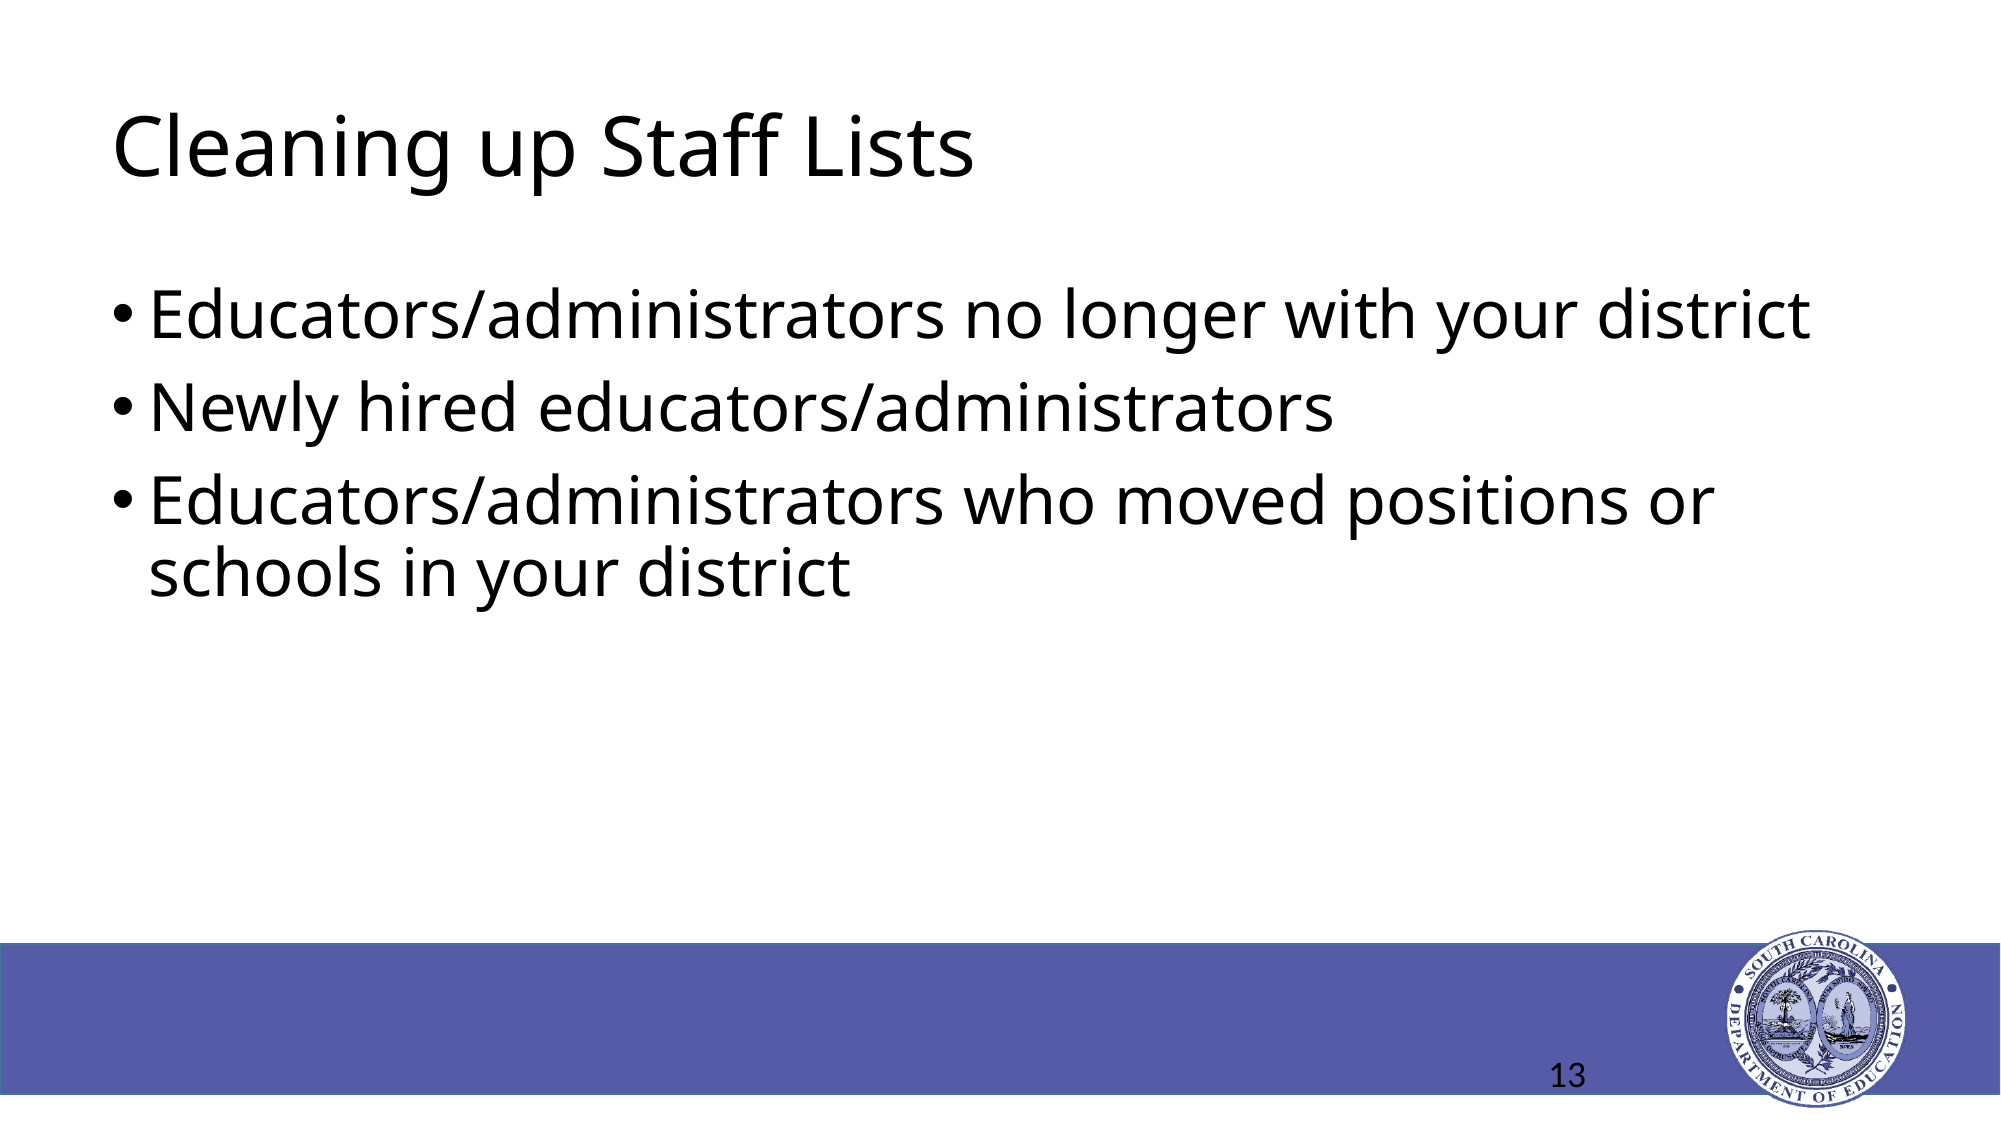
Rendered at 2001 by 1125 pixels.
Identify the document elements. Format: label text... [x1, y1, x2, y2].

list Educators/administrators no longer with your district Newly hired educators/administrators Educators/administrators who moved positions or schools in your district [96, 273, 1897, 926]
picture [1723, 928, 1907, 1042]
title Cleaning up Staff Lists [96, 59, 1897, 240]
picture [1723, 1103, 1907, 1109]
slide_number 13 [1533, 1042, 2000, 1103]
